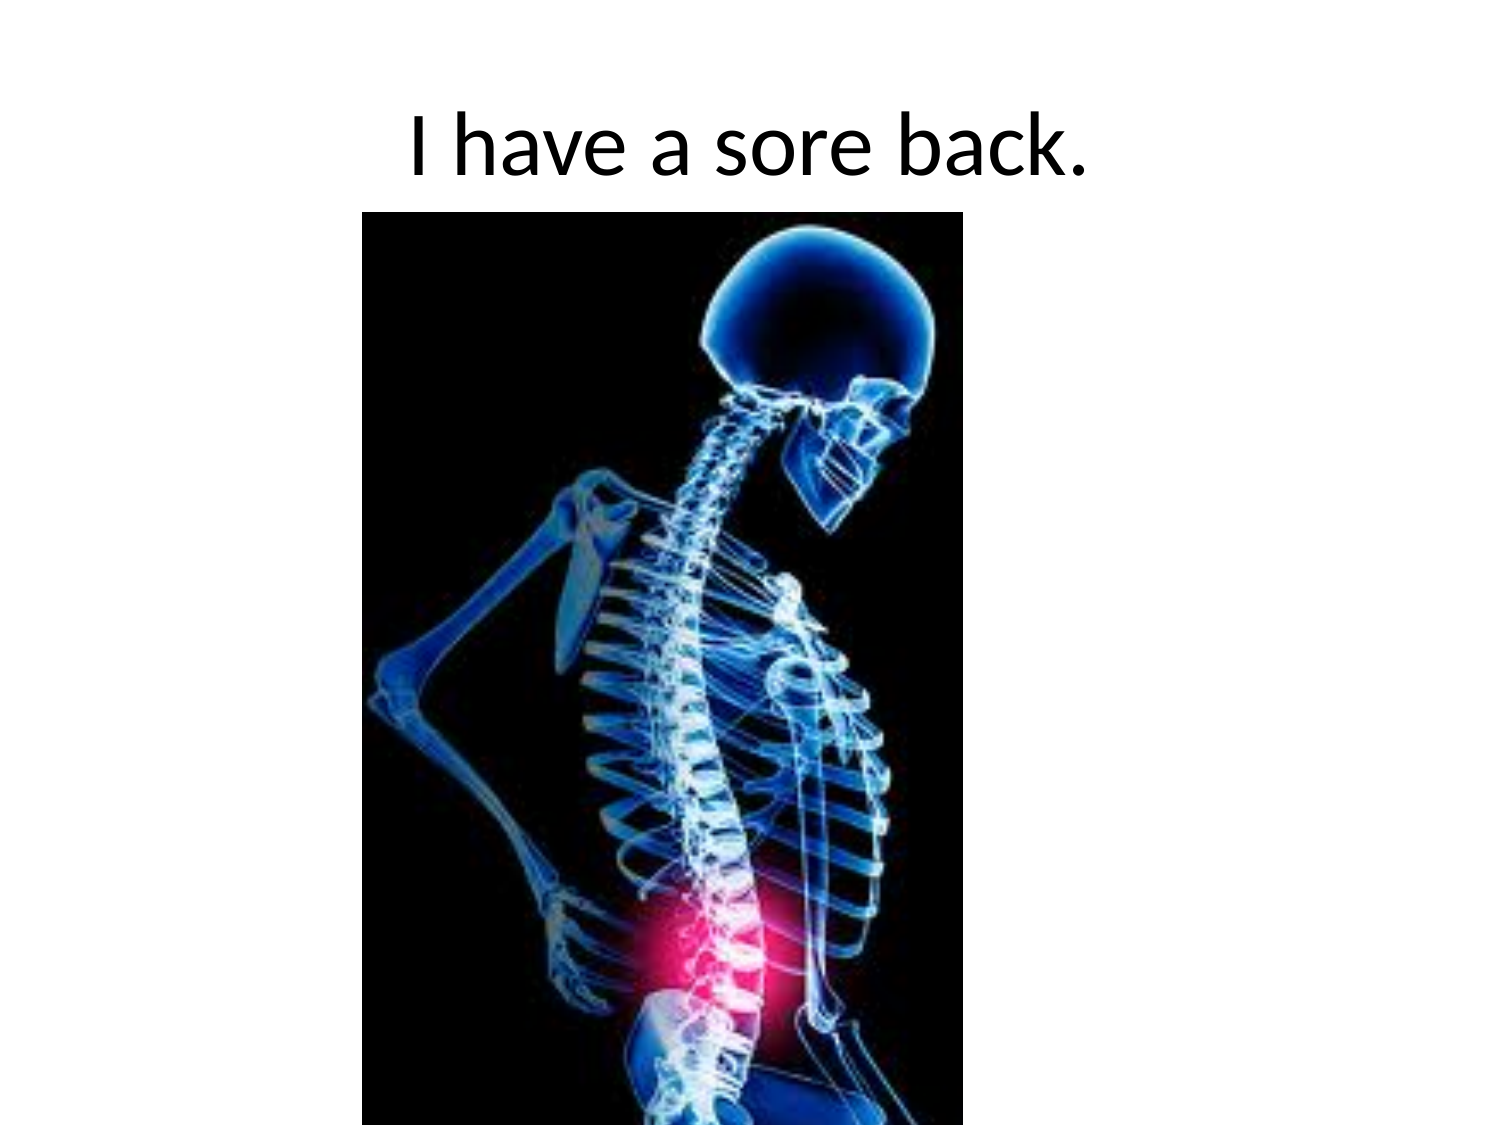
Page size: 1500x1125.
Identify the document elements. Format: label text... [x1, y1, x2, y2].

picture [362, 212, 963, 1125]
title I have a sore back. [75, 45, 1425, 233]
